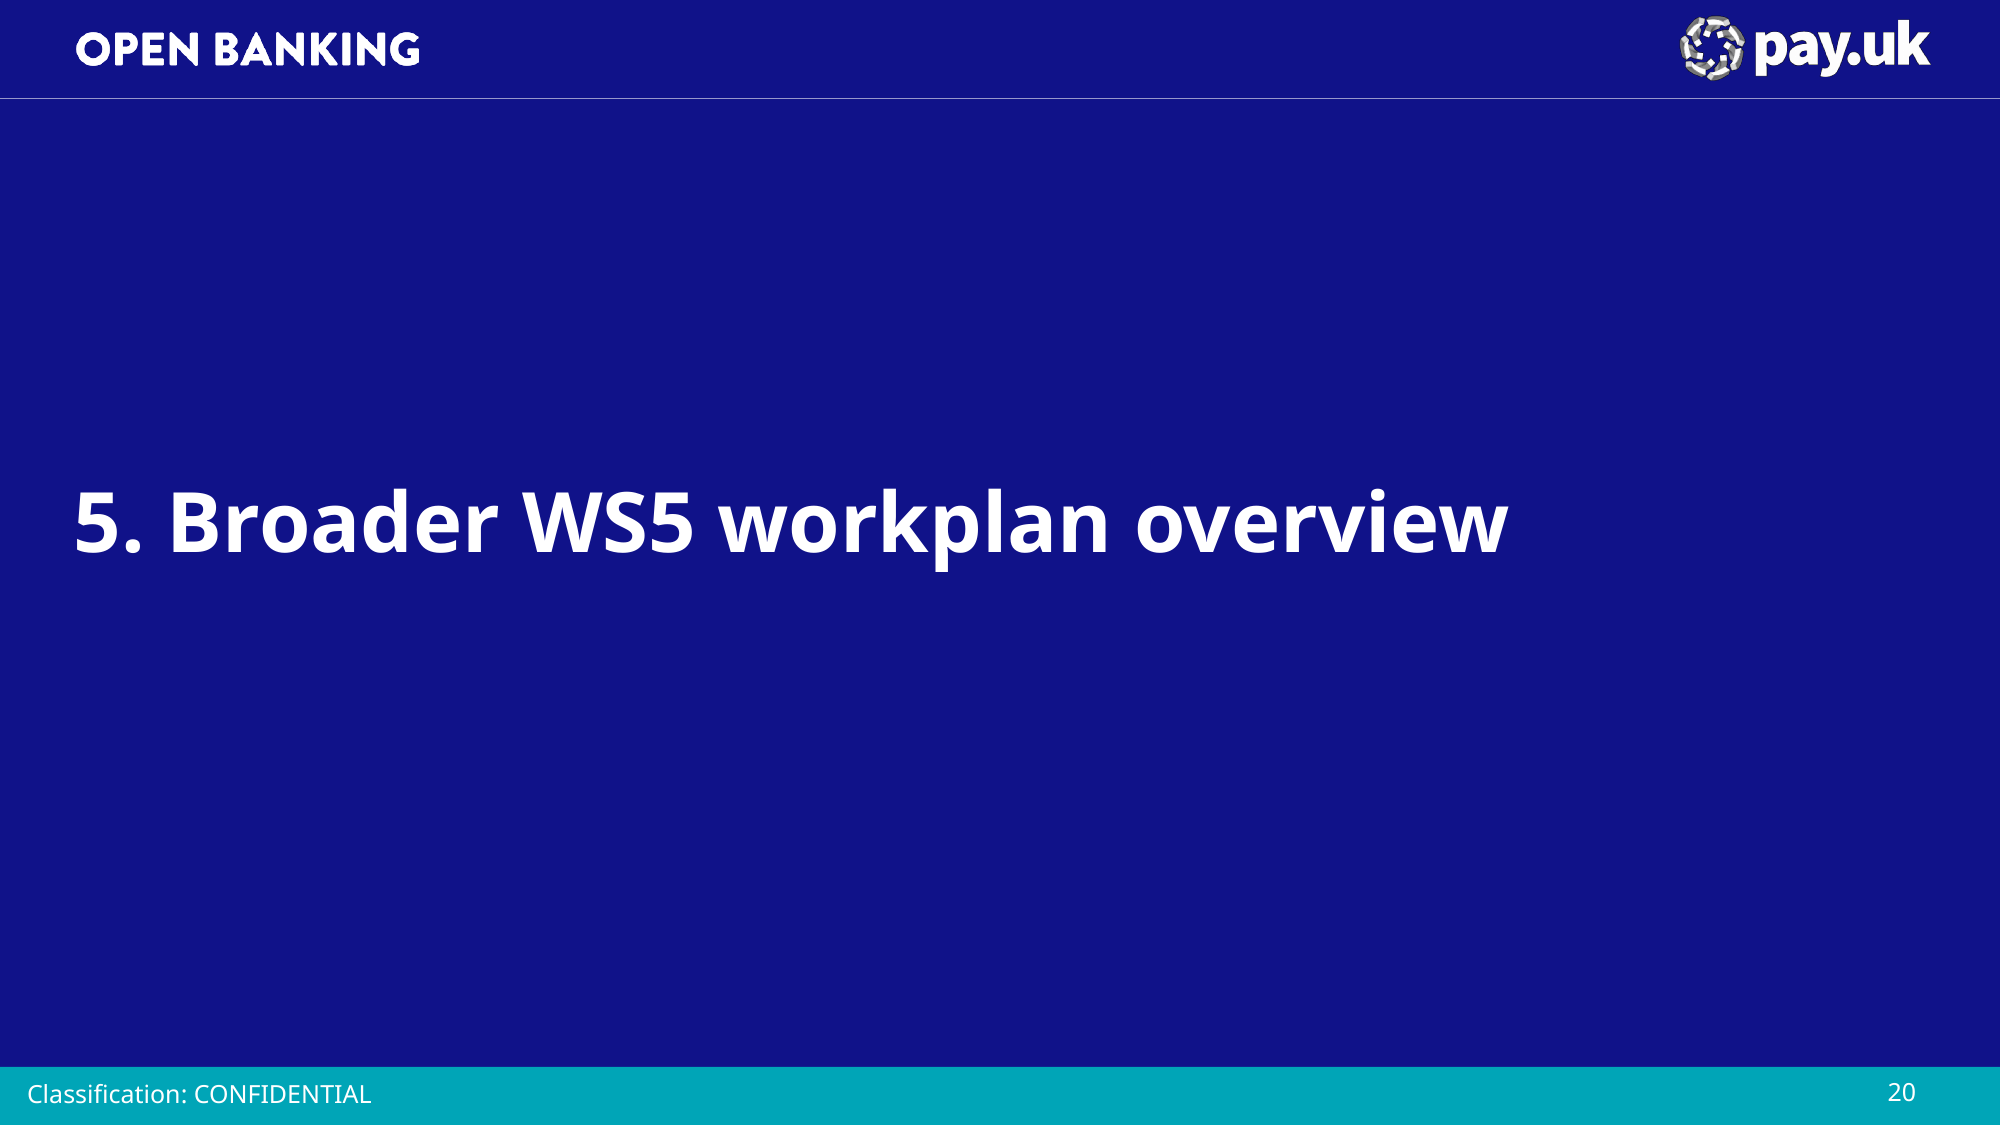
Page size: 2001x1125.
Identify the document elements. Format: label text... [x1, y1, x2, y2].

picture [1670, 1, 1939, 87]
title 5. Broader WS5 workplan overview [59, 105, 1750, 576]
text_box Classification: CONFIDENTIAL [1, 1063, 399, 1124]
picture [43, 0, 452, 99]
text_box 20 [1412, 1063, 1931, 1124]
